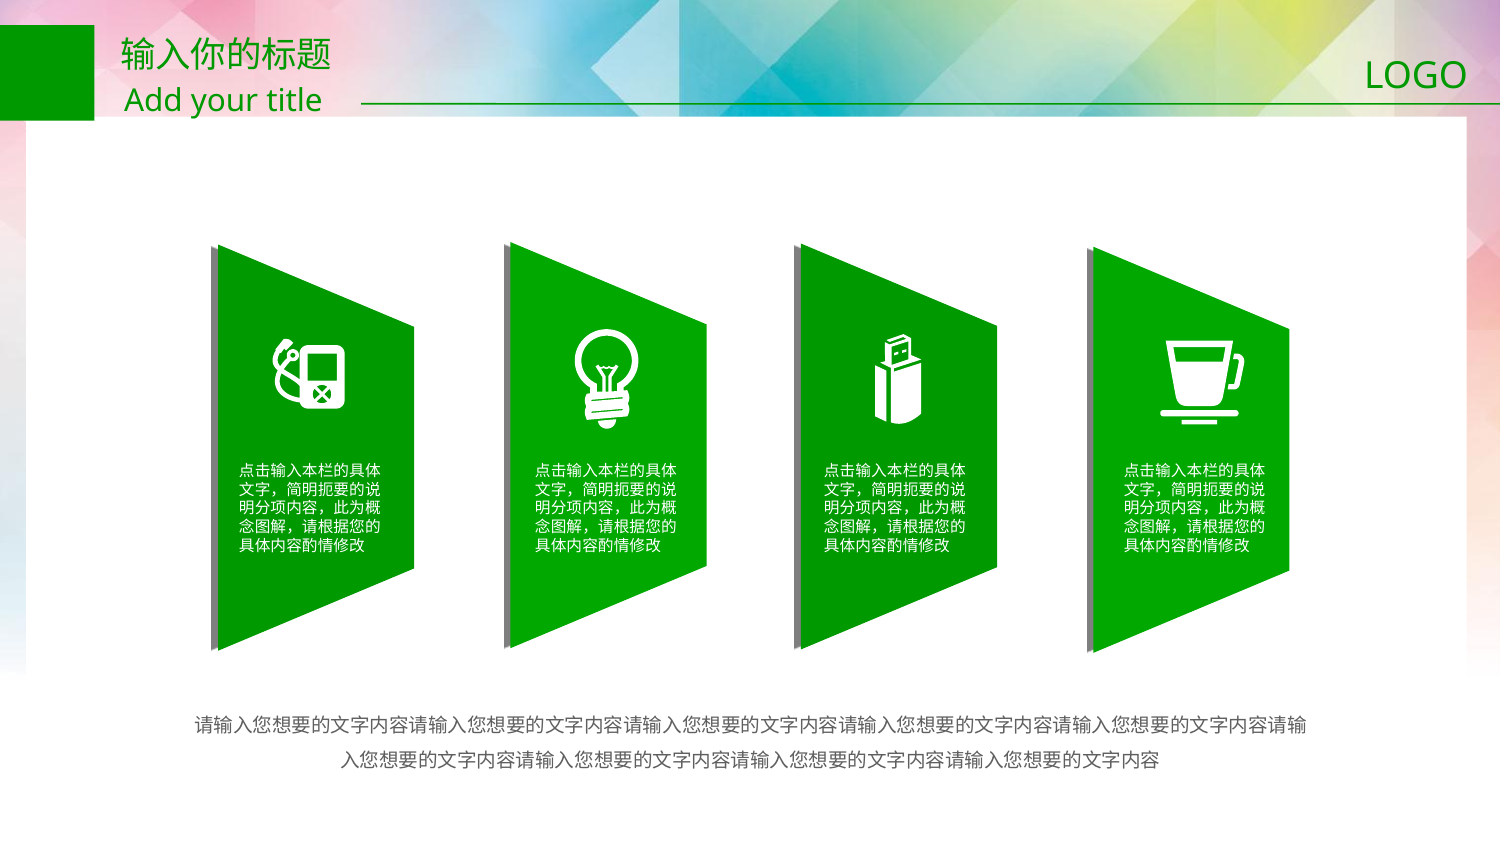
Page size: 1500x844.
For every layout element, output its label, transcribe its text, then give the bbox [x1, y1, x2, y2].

text_box [272, 338, 345, 409]
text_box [105, 24, 355, 127]
text_box 请输入您想要的文字内容请输入您想要的文字内容请输入您想要的文字内容请输入您想要的文字内容请输入您想要的文字内容请输入您想要的文字内容请输入您想要的文字内容请输入您想要的文字内容请输入您想要的文字内容 [185, 695, 1314, 778]
text_box [574, 329, 639, 429]
text_box [1165, 340, 1234, 407]
text_box [510, 242, 707, 649]
text_box [1093, 246, 1290, 653]
text_box [875, 365, 887, 422]
text_box [800, 243, 998, 650]
text_box [1227, 353, 1245, 390]
text_box [880, 334, 922, 424]
text_box 点击输入本栏的具体文字，简明扼要的说明分项内容，此为概念图解，请根据您的具体内容酌情修改 [227, 455, 399, 561]
text_box 点击输入本栏的具体文字，简明扼要的说明分项内容，此为概念图解，请根据您的具体内容酌情修改 [1112, 455, 1284, 561]
text_box LOGO [1349, 44, 1483, 104]
text_box 点击输入本栏的具体文字，简明扼要的说明分项内容，此为概念图解，请根据您的具体内容酌情修改 [523, 455, 695, 561]
text_box [218, 244, 415, 651]
text_box [1160, 410, 1239, 417]
picture [0, 0, 1500, 843]
text_box 点击输入本栏的具体文字，简明扼要的说明分项内容，此为概念图解，请根据您的具体内容酌情修改 [812, 455, 984, 561]
text_box [1181, 419, 1218, 425]
